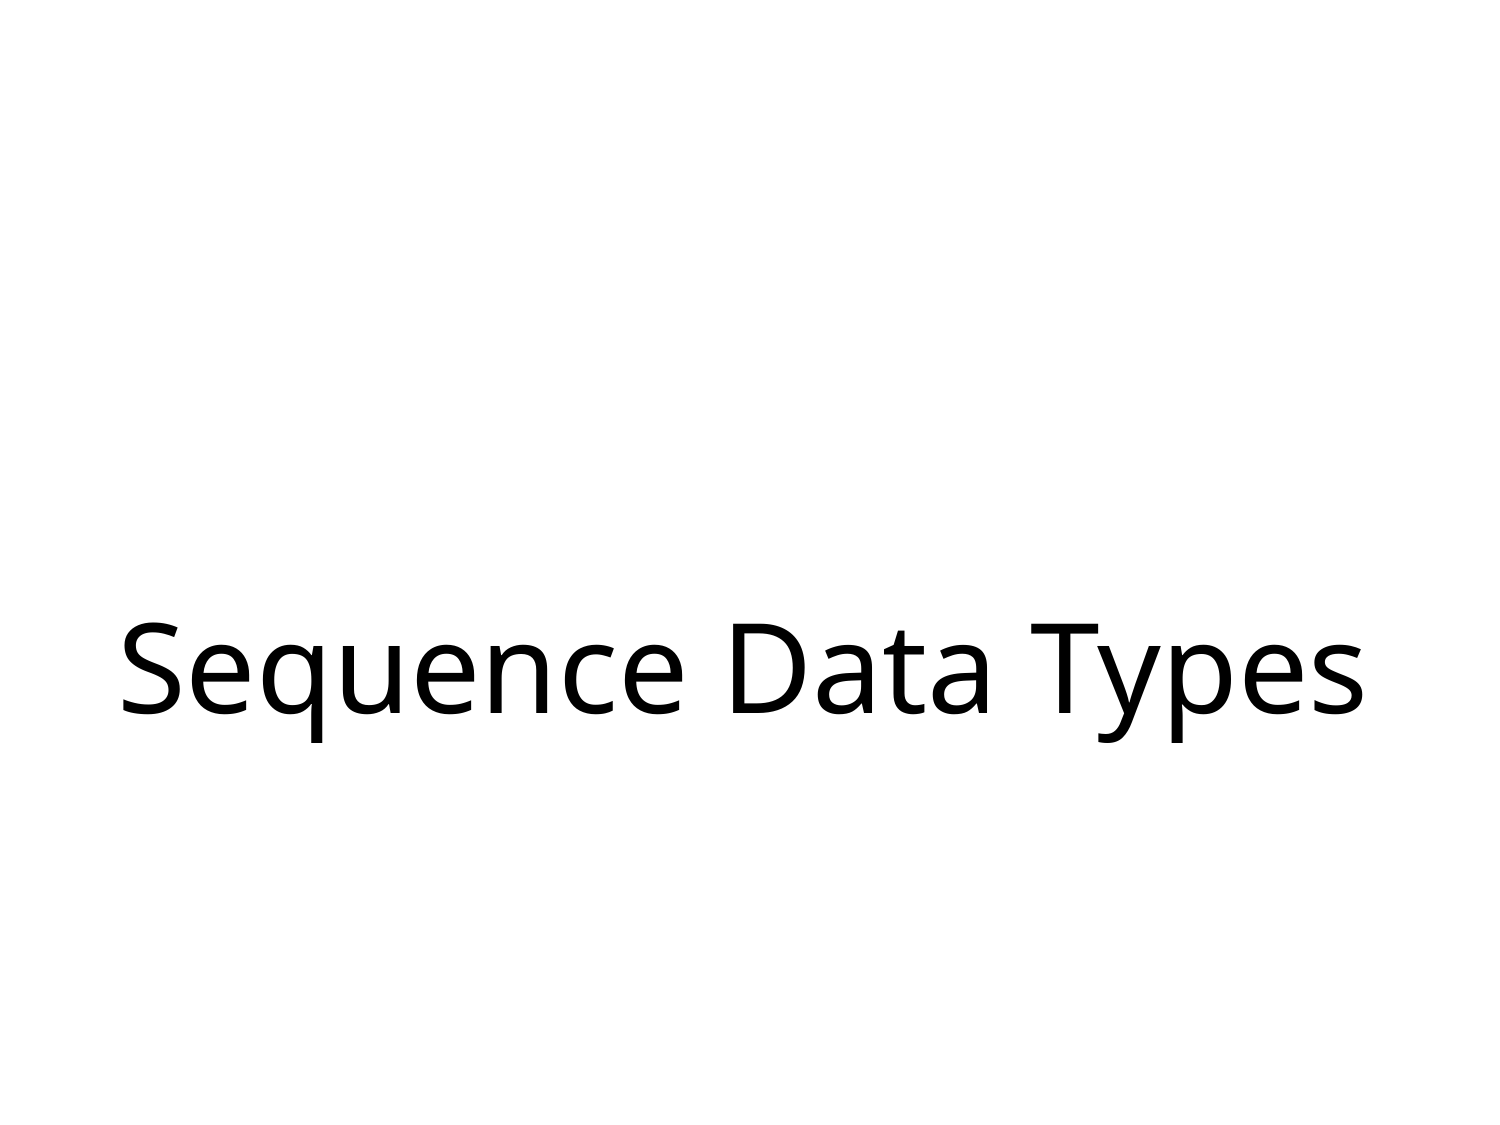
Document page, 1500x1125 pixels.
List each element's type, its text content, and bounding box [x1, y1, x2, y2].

title Sequence Data Types [102, 280, 1397, 749]
